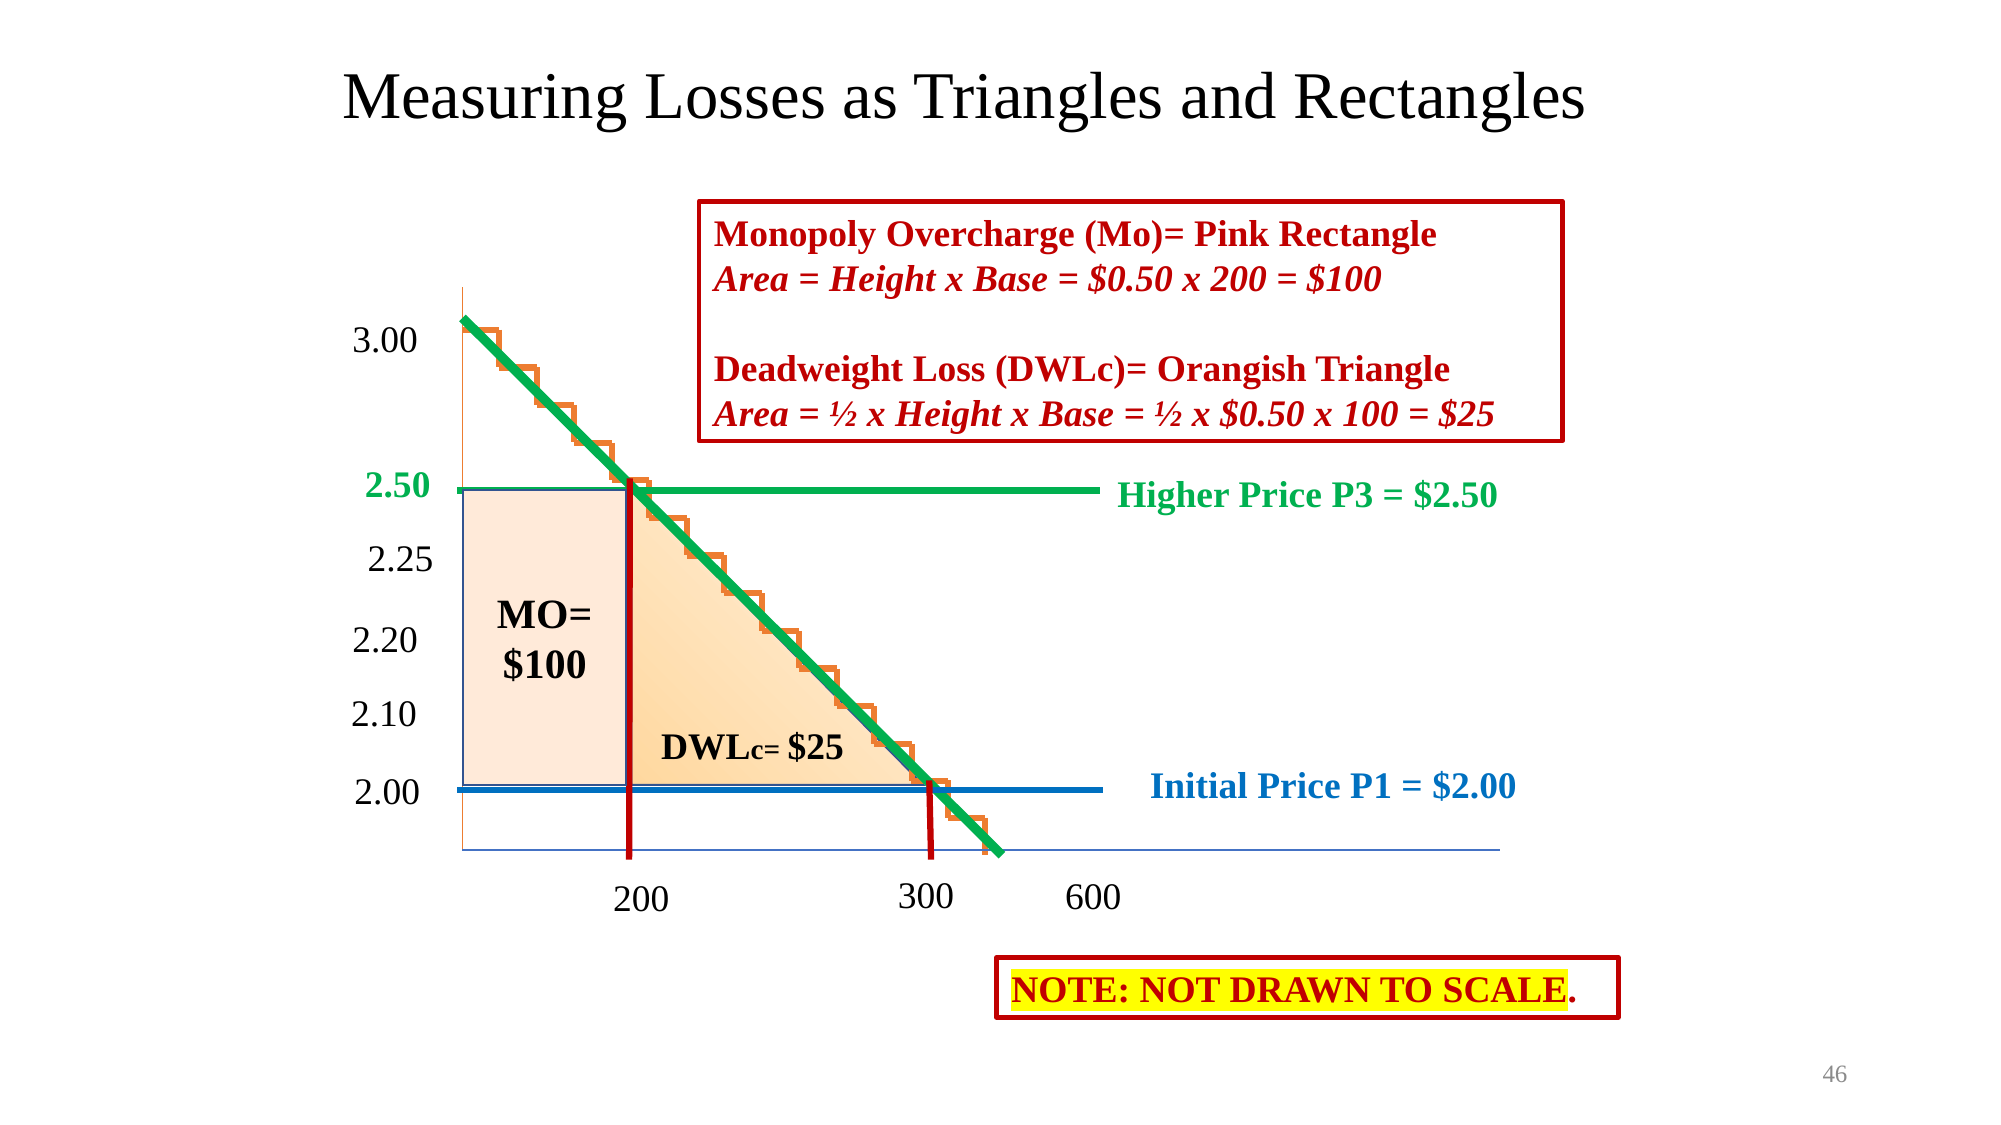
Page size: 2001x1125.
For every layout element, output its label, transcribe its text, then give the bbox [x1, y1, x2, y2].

text_box 2.10 [336, 681, 449, 741]
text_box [462, 491, 629, 789]
text_box Monopoly Overcharge (Mo)= Pink Rectangle Area = Height x Base = $0.50 x 200 = $100 Deadweight Loss (DWLc)= Orangish Triangle Area = ½ x Height x Base = ½ x $0.50 x 100 = $25 [699, 201, 1563, 441]
text_box 2.00 [339, 759, 450, 820]
text_box 2.25 [352, 526, 461, 587]
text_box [630, 491, 1002, 789]
text_box 300 [883, 863, 970, 924]
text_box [932, 790, 1002, 856]
slide_number 46 [1412, 1042, 1863, 1103]
text_box NOTE: NOT DRAWN TO SCALE. [996, 957, 1619, 1018]
text_box 200 [598, 866, 704, 927]
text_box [462, 790, 629, 856]
title Measuring Losses as Triangles and Rectangles [326, 3, 1677, 187]
text_box Initial Price P1 = $2.00 [1135, 753, 1534, 814]
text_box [462, 317, 1002, 490]
text_box 600 [1050, 864, 1137, 925]
text_box 2.50 [350, 453, 461, 513]
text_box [630, 790, 929, 856]
text_box 3.00 [337, 307, 450, 367]
list [326, 187, 1677, 986]
text_box 2.20 [337, 607, 450, 667]
text_box Higher Price P3 = $2.50 [1102, 462, 1756, 523]
